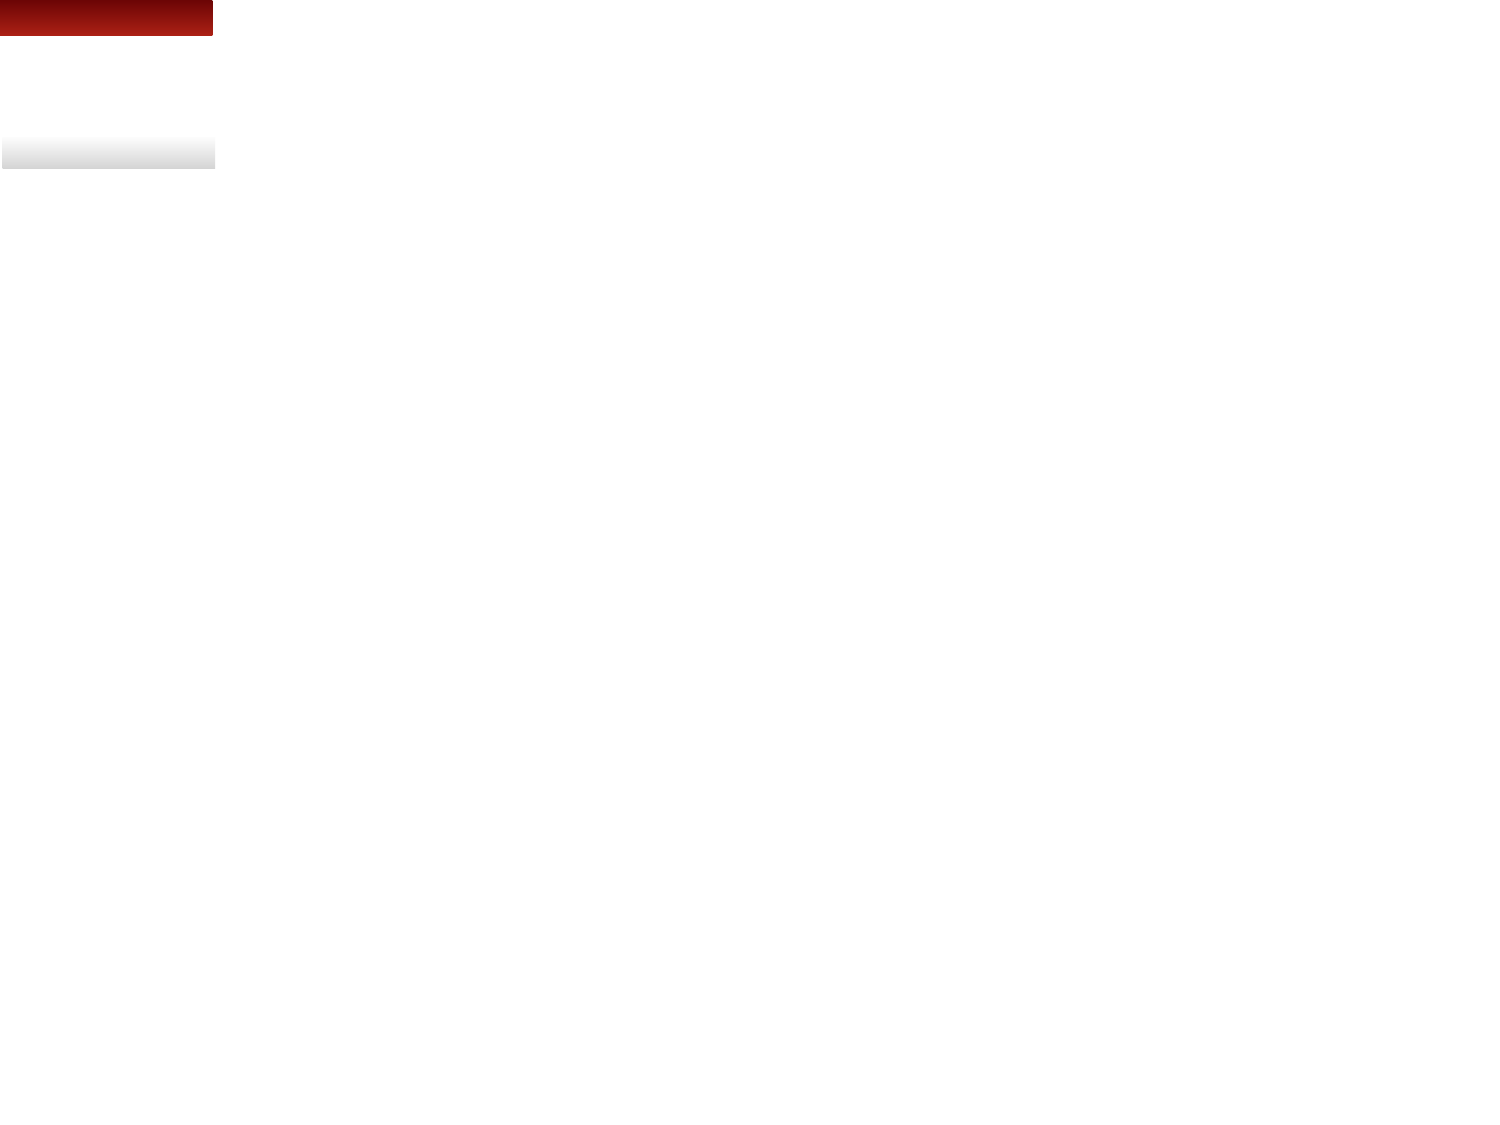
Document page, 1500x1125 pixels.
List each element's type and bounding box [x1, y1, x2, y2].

text_box [0, 0, 215, 37]
text_box [0, 135, 217, 170]
